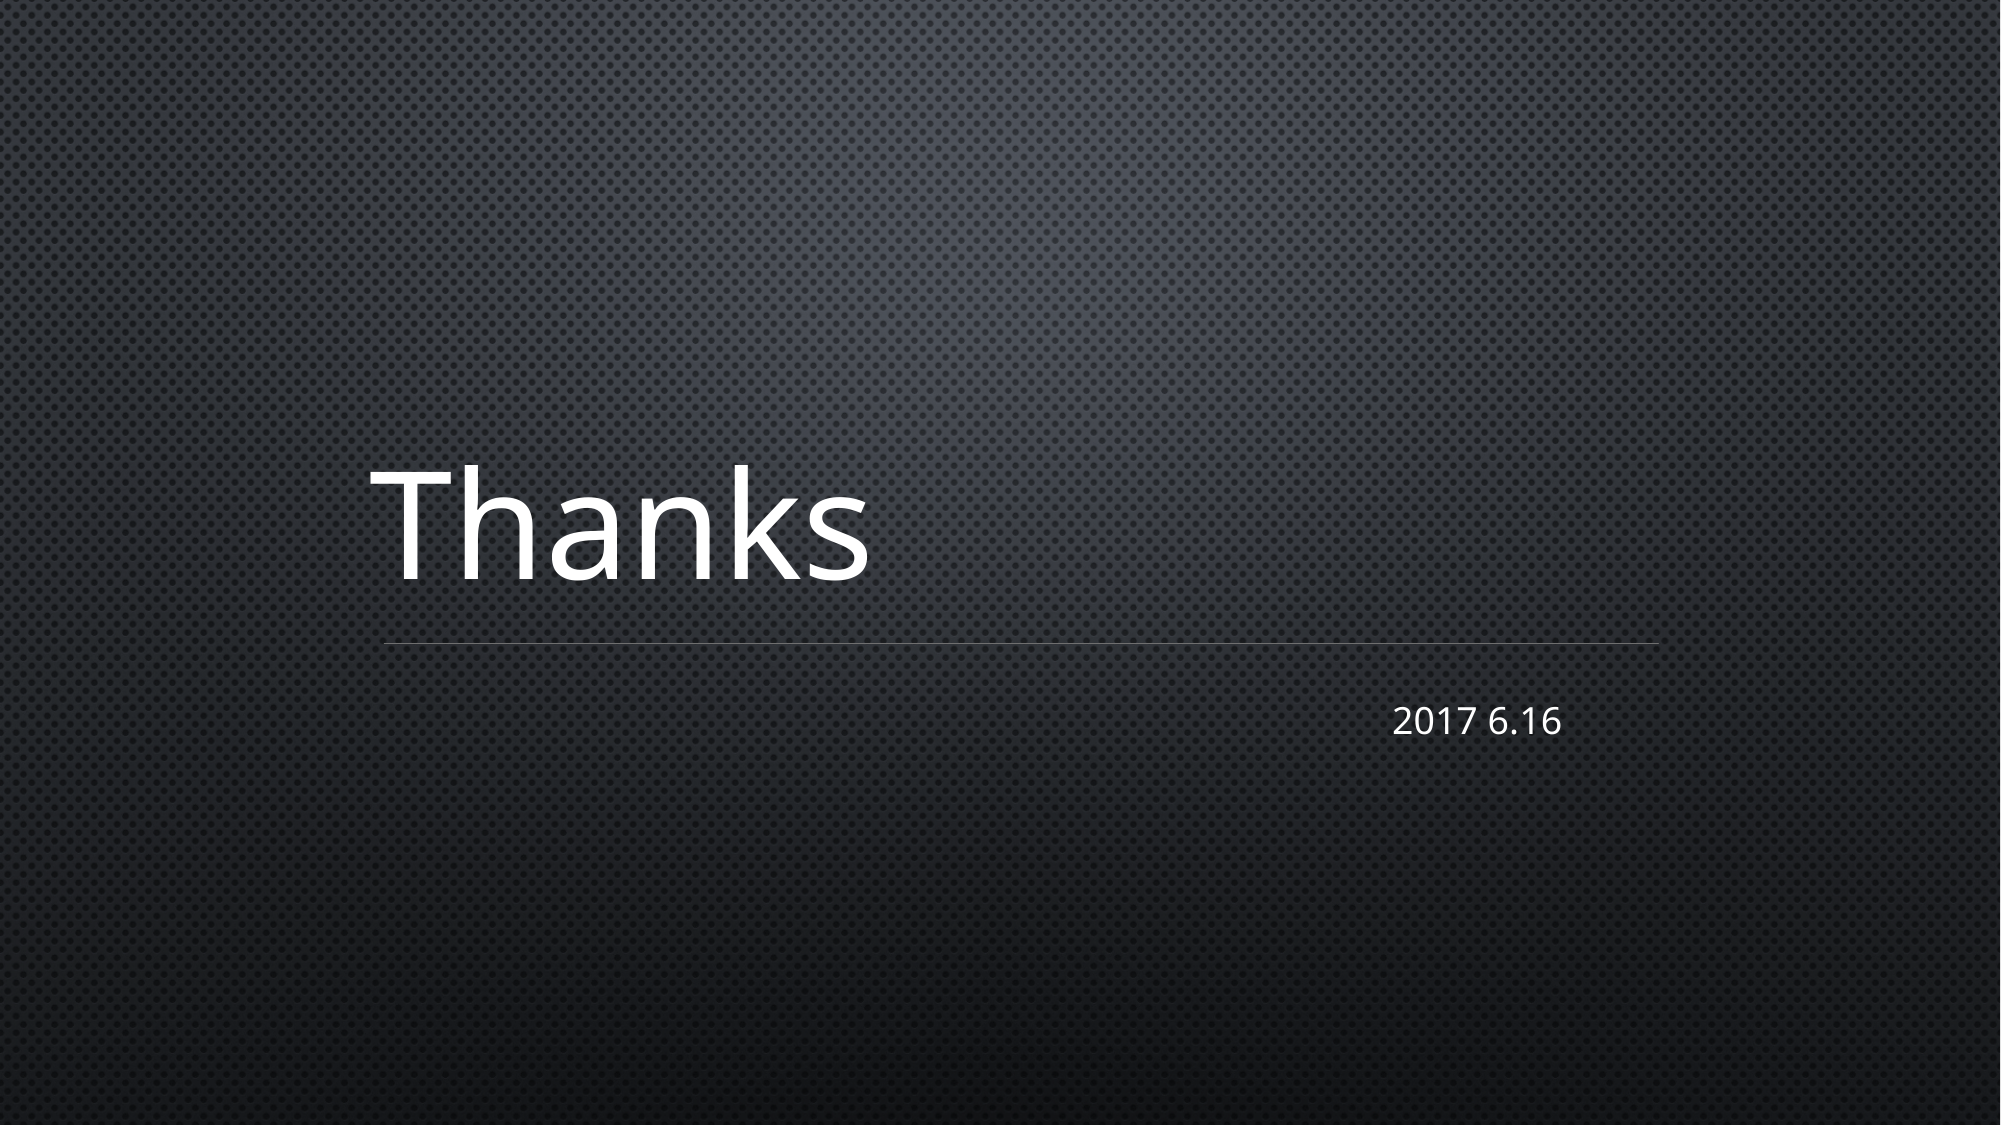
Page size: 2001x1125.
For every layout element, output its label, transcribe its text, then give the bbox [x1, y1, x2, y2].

text_box Thanks [354, 422, 1765, 618]
text_box 2017 6.16 [1377, 689, 1765, 750]
